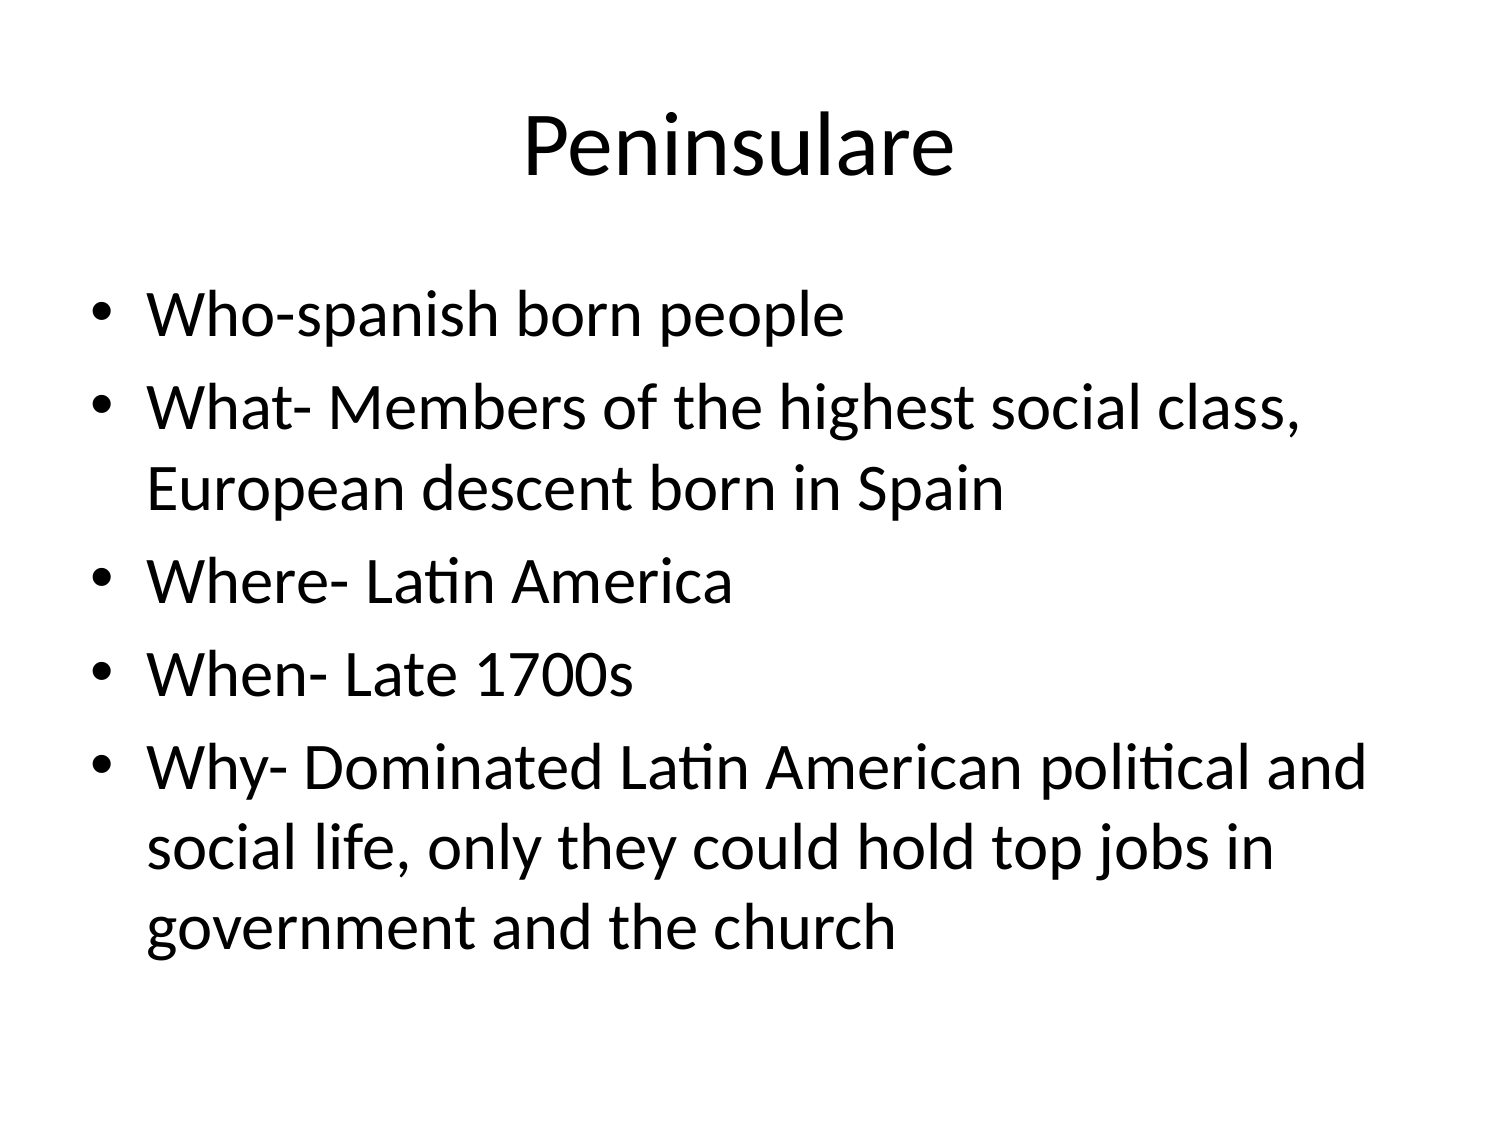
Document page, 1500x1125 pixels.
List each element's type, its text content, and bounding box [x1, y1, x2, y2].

title Peninsulare [75, 45, 1425, 233]
list Who-spanish born people What- Members of the highest social class, European descent born in Spain Where- Latin America When- Late 1700s Why- Dominated Latin American political and social life, only they could hold top jobs in government and the church [75, 262, 1425, 1005]
